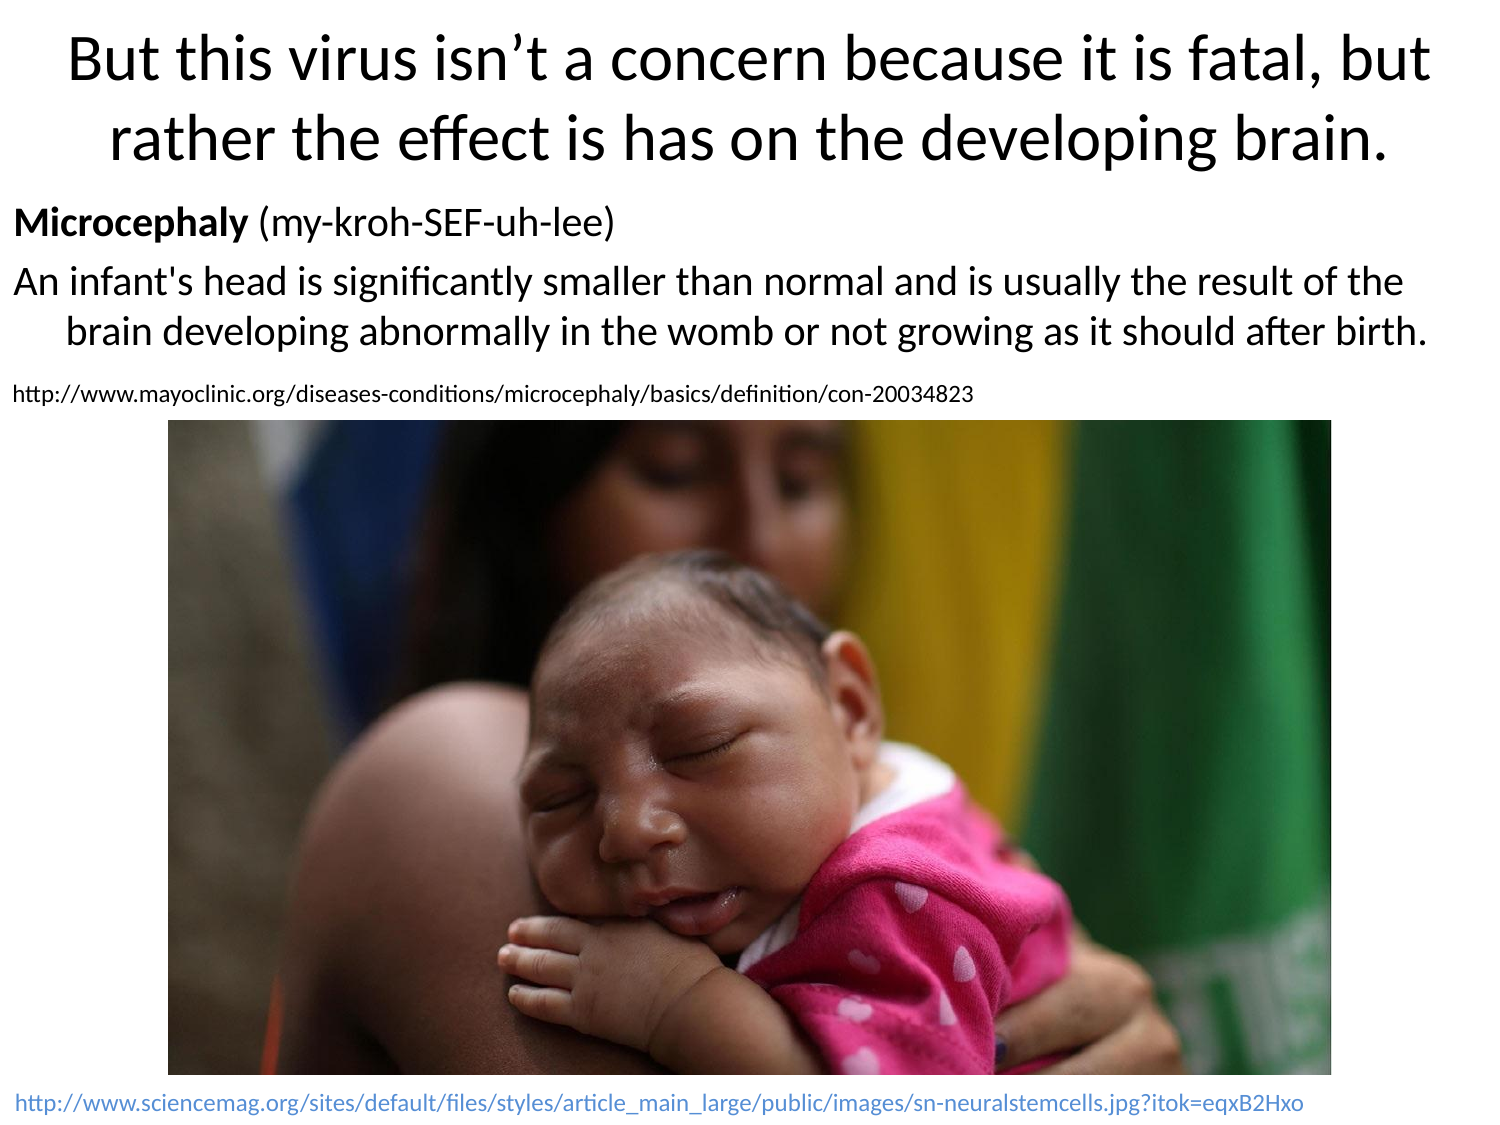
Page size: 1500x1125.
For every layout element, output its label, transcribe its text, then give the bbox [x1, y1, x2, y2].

list Microcephaly (my-kroh-SEF-uh-lee) An infant's head is significantly smaller than normal and is usually the result of the brain developing abnormally in the womb or not growing as it should after birth. [0, 187, 1500, 369]
text_box http://www.mayoclinic.org/diseases-conditions/microcephaly/basics/definition/con-20034823 [0, 369, 1500, 415]
title But this virus isn’t a concern because it is fatal, but rather the effect is has on the developing brain. [0, 0, 1500, 187]
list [167, 420, 1333, 1076]
text_box http://www.sciencemag.org/sites/default/files/styles/article_main_large/public/images/sn-neuralstemcells.jpg?itok=eqxB2Hxo [0, 1079, 1500, 1125]
